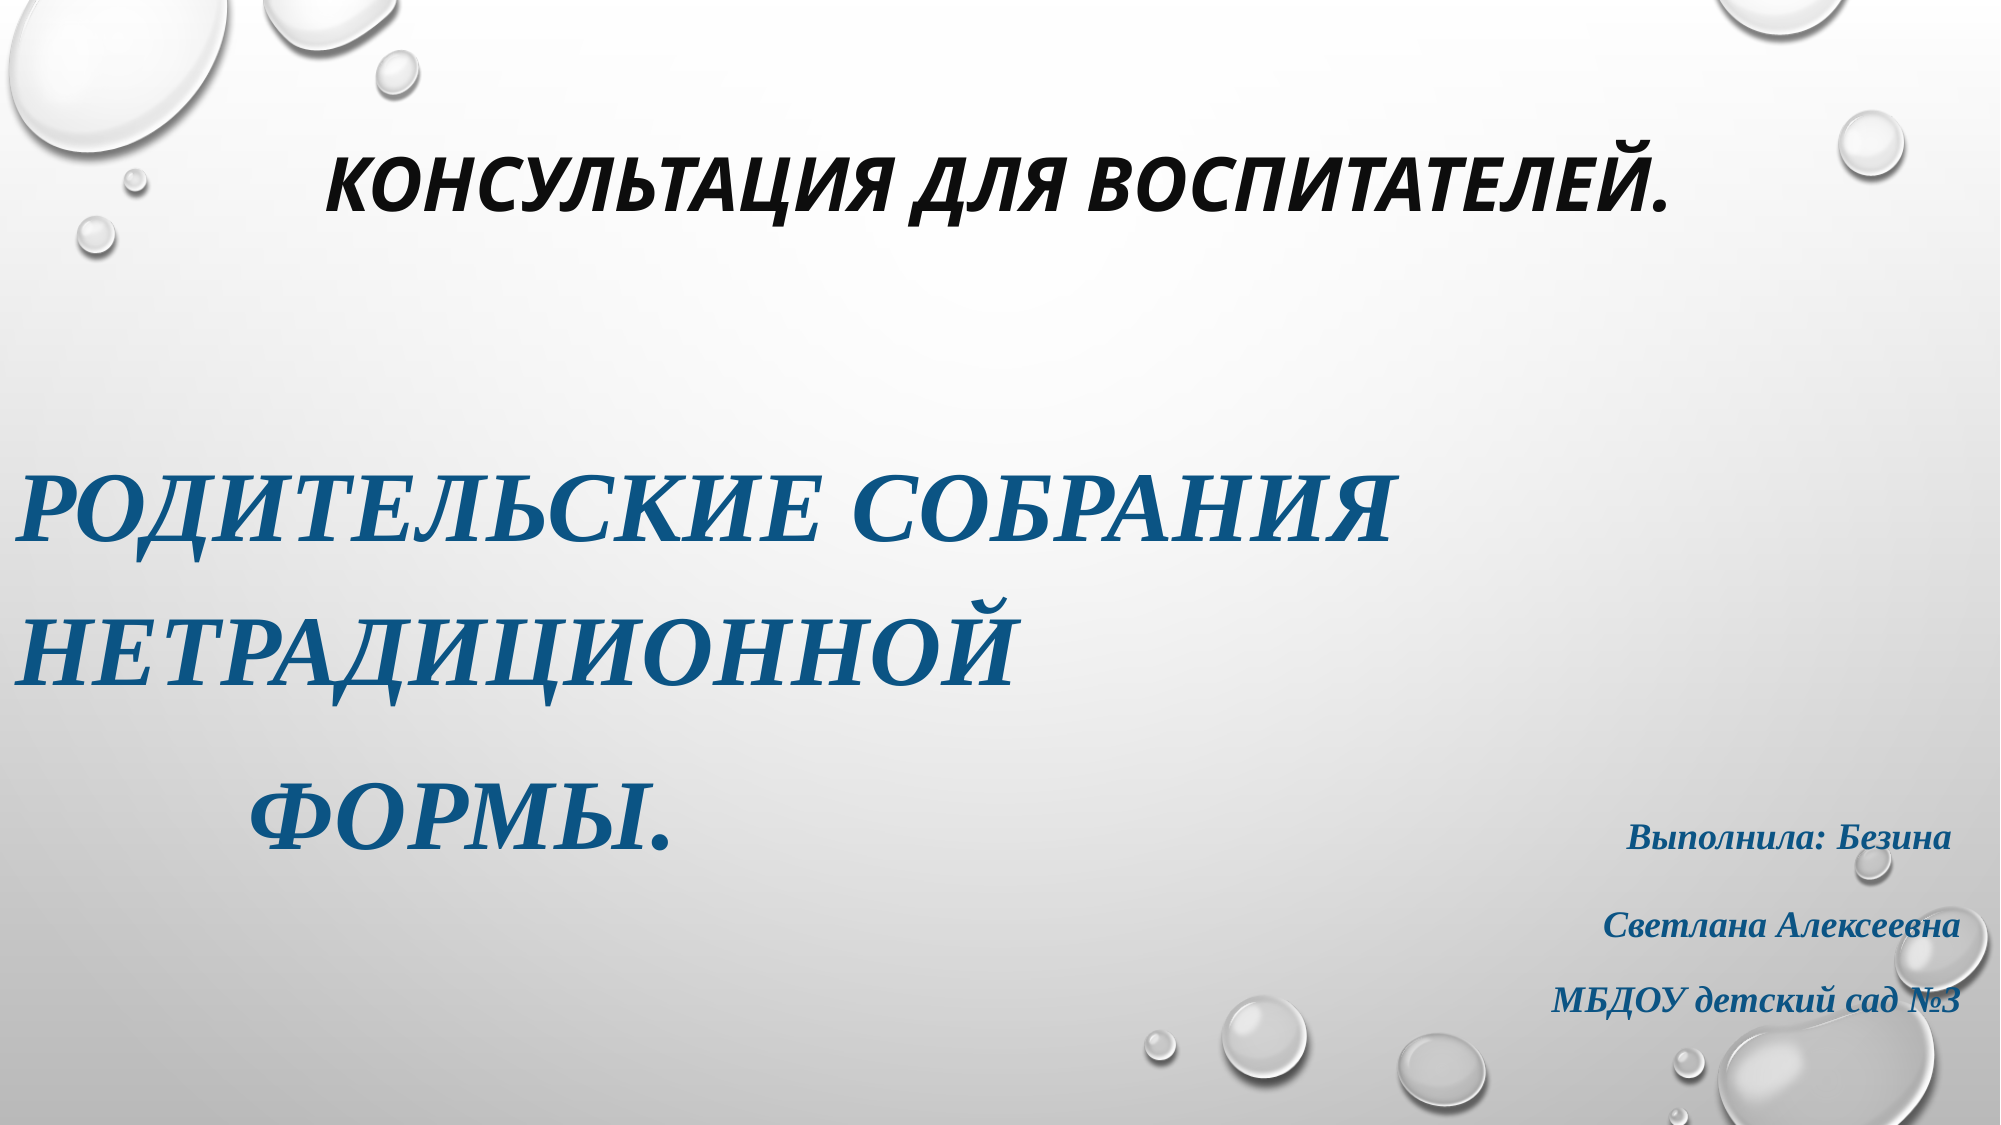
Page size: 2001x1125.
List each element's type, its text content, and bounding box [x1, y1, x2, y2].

title Консультация для воспитателей. [149, 101, 1851, 364]
subtitle Родительские собрания нетрадиционной формы. Выполнила: Безина Светлана Алексеевна МБДОУ детский сад №3 [0, 409, 1977, 1125]
picture [0, 0, 2000, 1125]
